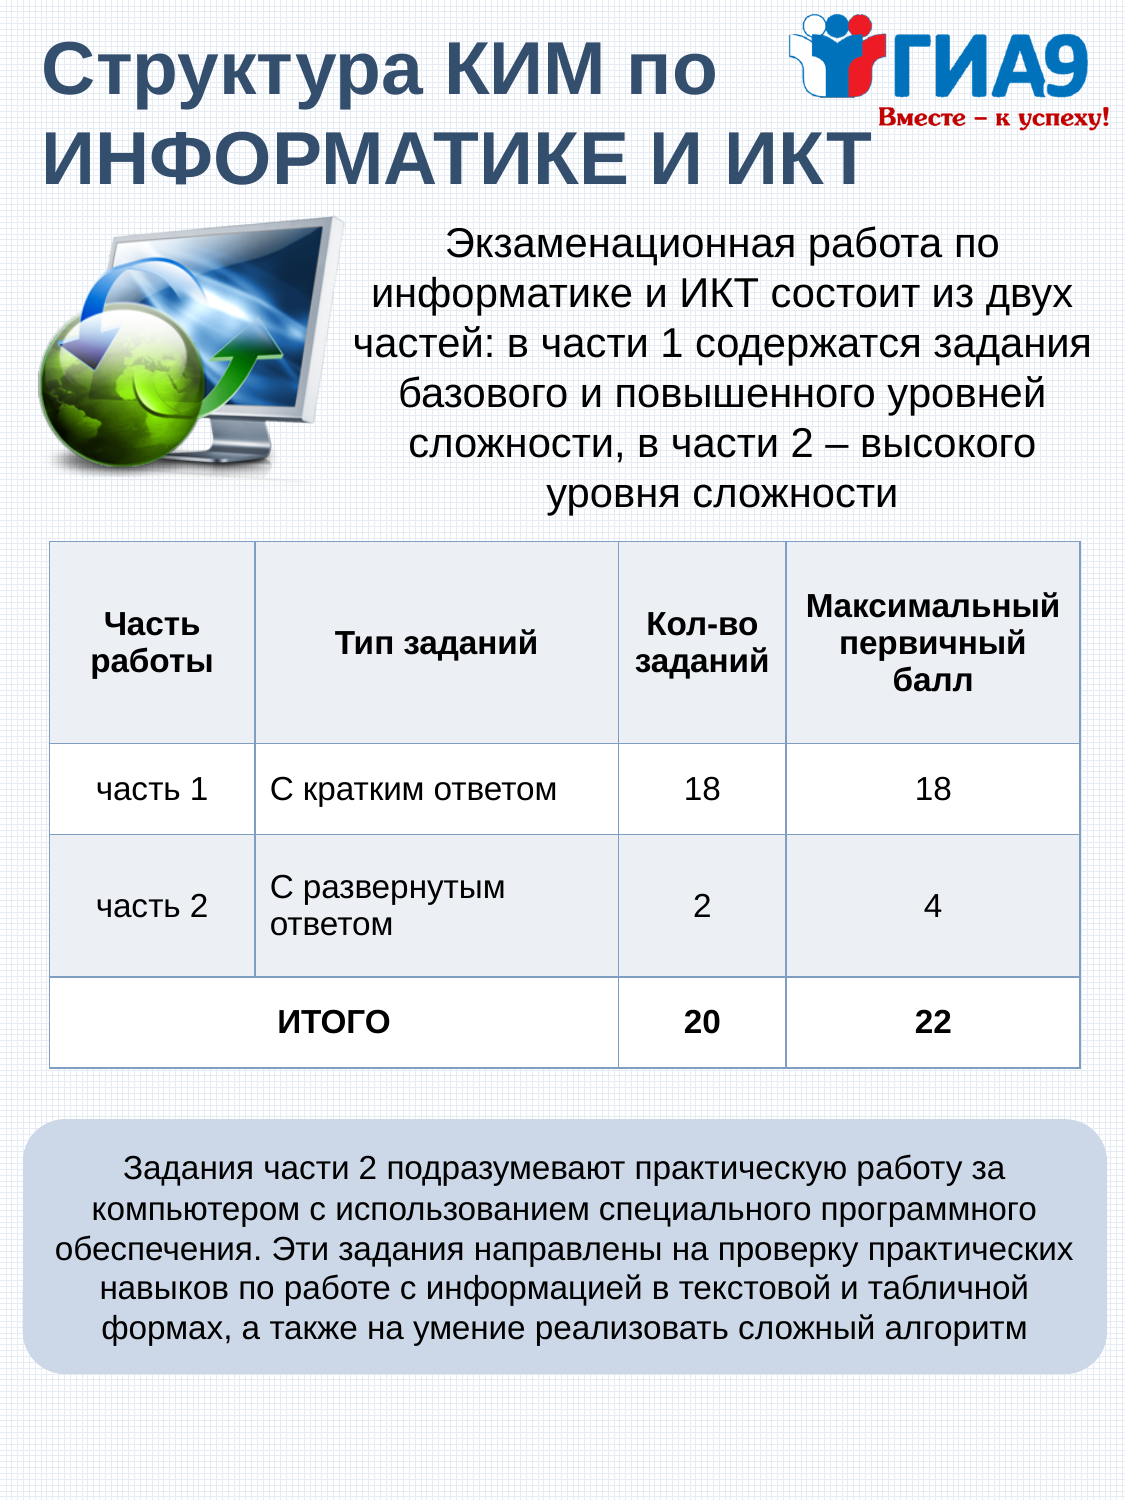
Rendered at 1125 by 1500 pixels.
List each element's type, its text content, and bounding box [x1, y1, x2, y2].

table_cell С кратким ответом [256, 744, 618, 834]
table_header Тип заданий [256, 542, 618, 743]
table_header Кол-во заданий [619, 542, 785, 743]
text_box Задания части 2 подразумевают практическую работу за компьютером с использованием специального программного обеспечения. Эти задания направлены на проверку практических навыков по работе с информацией в текстовой и табличной формах, а также на умение реализовать сложный алгоритм [19, 1115, 1111, 1378]
table_cell 18 [619, 744, 785, 834]
text_box Структура КИМ по ИНФОРМАТИКЕ И ИКТ [27, 11, 888, 207]
picture [22, 208, 349, 491]
table_cell 18 [787, 744, 1079, 834]
table_header Максимальный первичный балл [787, 542, 1079, 743]
table_cell ИТОГО [50, 978, 618, 1067]
table_cell С развернутым ответом [256, 835, 618, 976]
table_cell часть 2 [50, 835, 254, 976]
text_box Экзаменационная работа по информатике и ИКТ состоит из двух частей: в части 1 содержатся задания базового и повышенного уровней сложности, в части 2 – высокого уровня сложности [337, 208, 1108, 524]
picture [788, 13, 1125, 146]
table_cell часть 1 [50, 744, 254, 834]
table_header Часть работы [50, 542, 254, 743]
table_cell 22 [787, 978, 1079, 1067]
table_cell 20 [619, 978, 785, 1067]
table_cell 4 [787, 835, 1079, 976]
table_cell 2 [619, 835, 785, 976]
